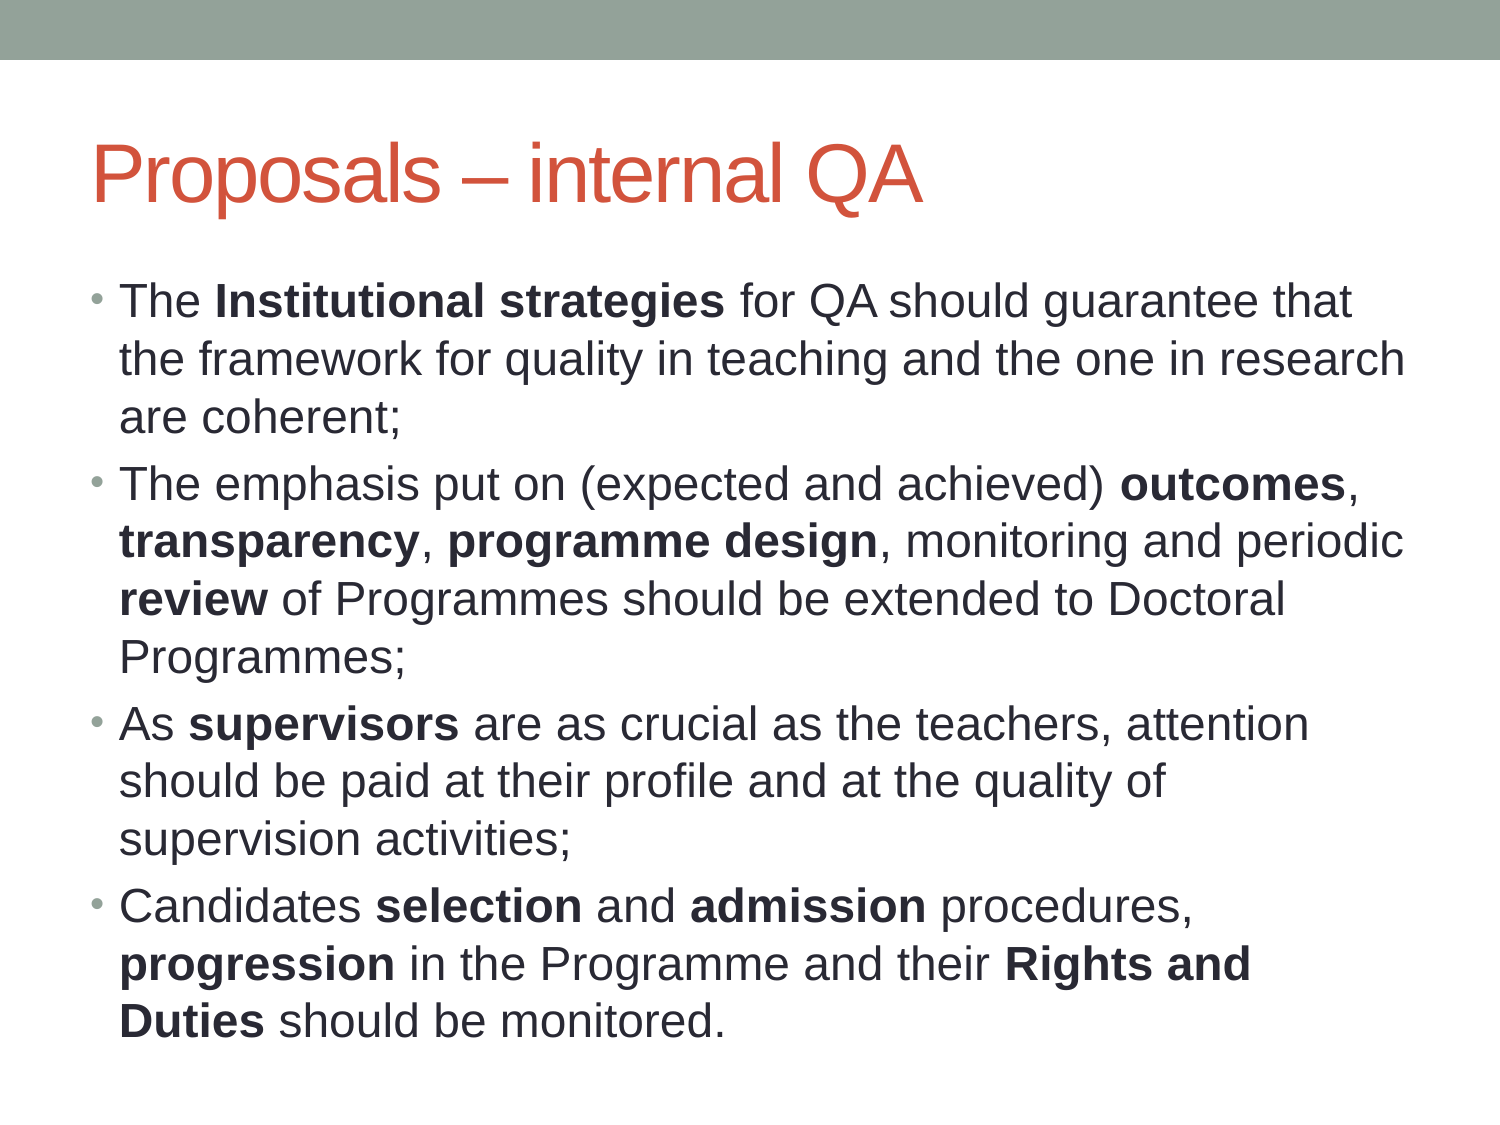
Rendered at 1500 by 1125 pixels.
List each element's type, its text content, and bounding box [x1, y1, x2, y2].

list The Institutional strategies for QA should guarantee that the framework for quality in teaching and the one in research are coherent; The emphasis put on (expected and achieved) outcomes, transparency, programme design, monitoring and periodic review of Programmes should be extended to Doctoral Programmes; As supervisors are as crucial as the teachers, attention should be paid at their profile and at the quality of supervision activities; Candidates selection and admission procedures, progression in the Programme and their Rights and Duties should be monitored. [75, 262, 1425, 1063]
title Proposals – internal QA [75, 87, 1425, 250]
